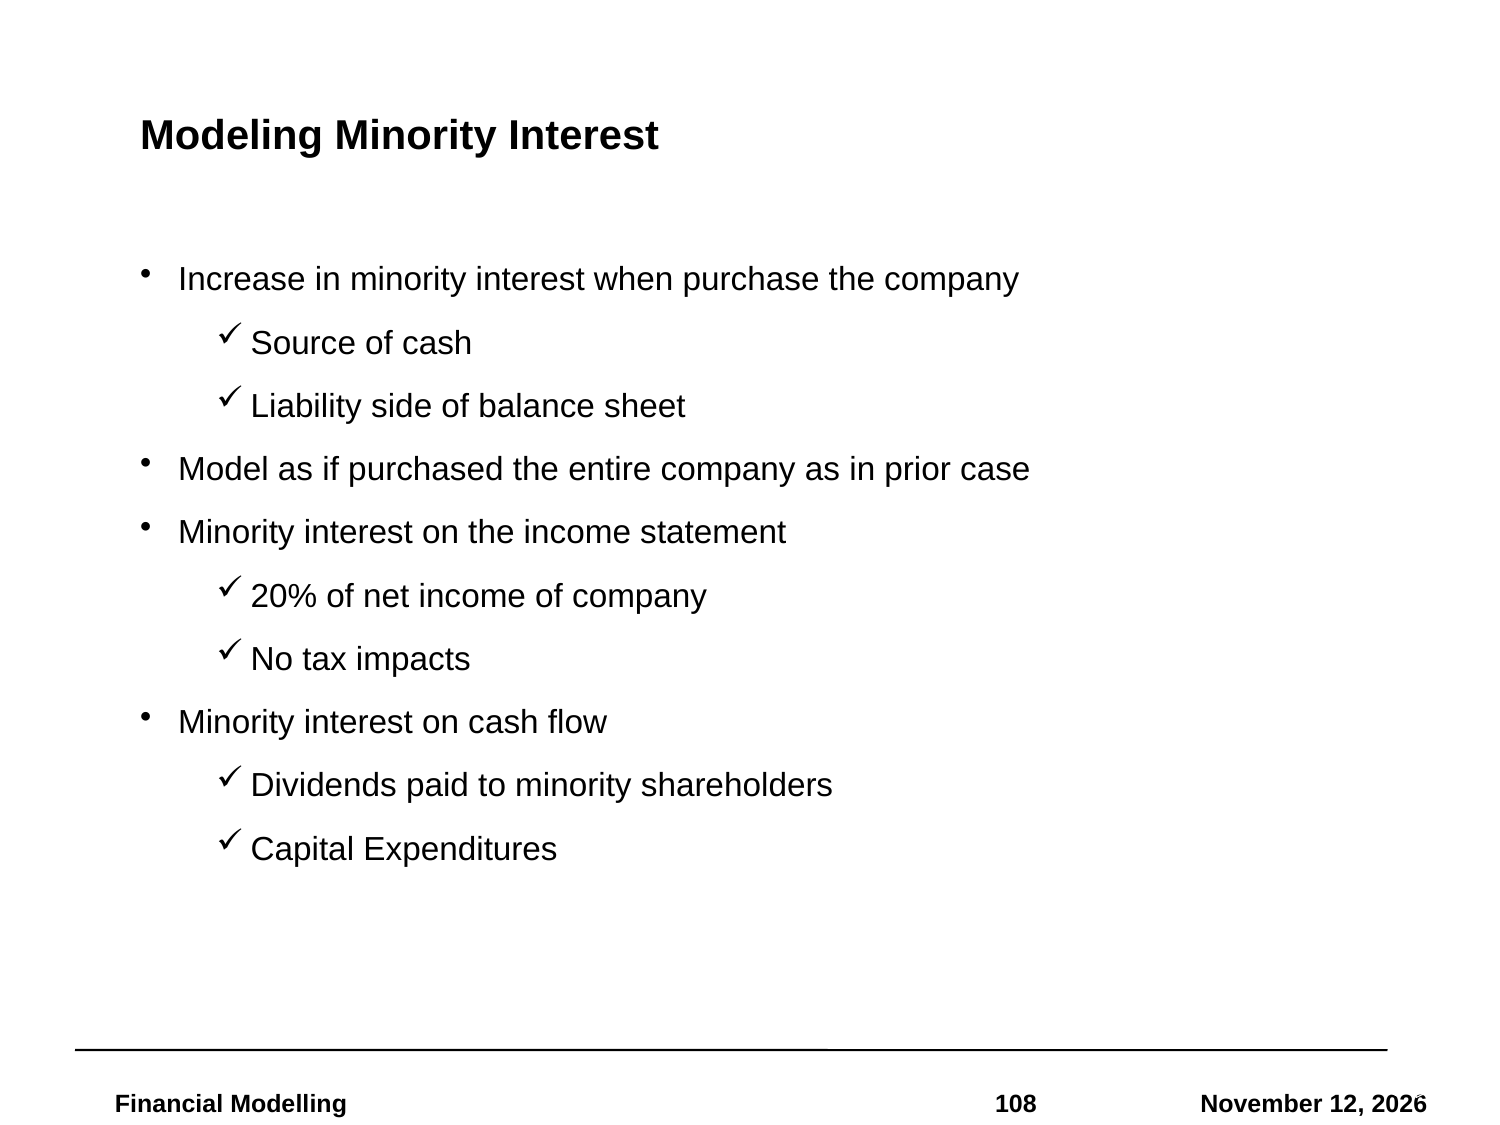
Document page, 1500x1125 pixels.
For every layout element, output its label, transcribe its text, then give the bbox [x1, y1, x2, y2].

title Modeling Minority Interest [124, 99, 1413, 226]
list Increase in minority interest when purchase the company Source of cash Liability side of balance sheet Model as if purchased the entire company as in prior case Minority interest on the income statement 20% of net income of company No tax impacts Minority interest on cash flow Dividends paid to minority shareholders Capital Expenditures [124, 249, 1413, 1001]
